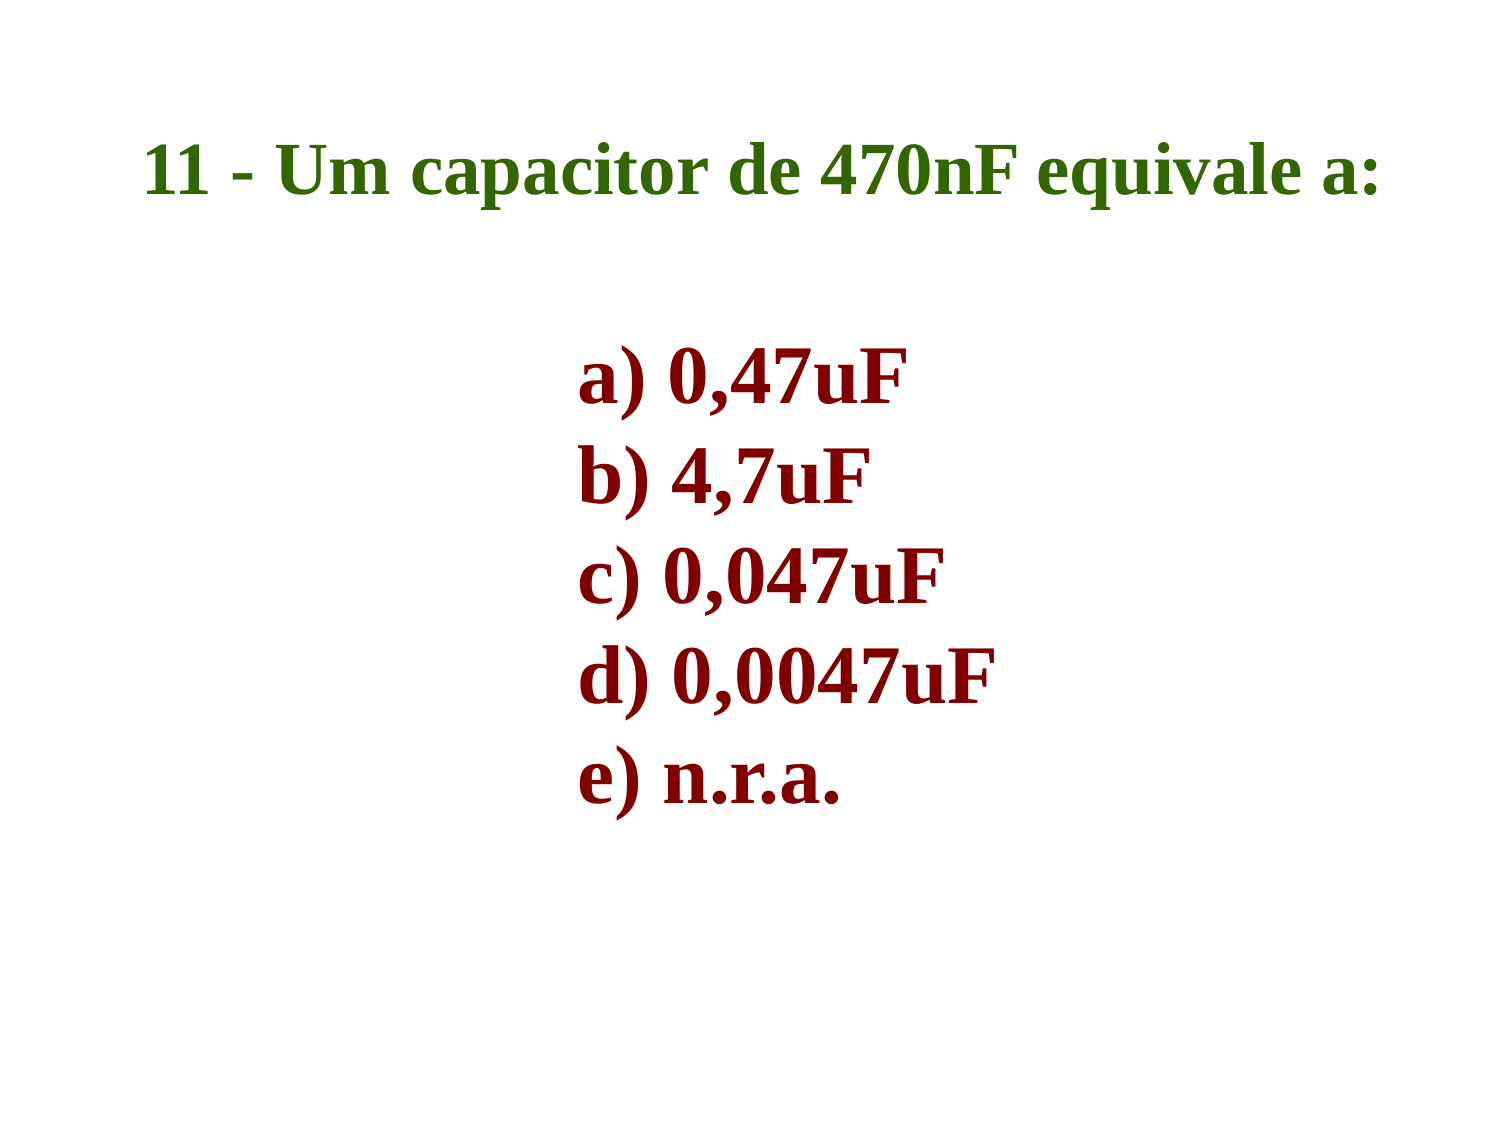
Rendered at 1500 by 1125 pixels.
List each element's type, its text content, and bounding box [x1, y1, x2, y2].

text_box 11 - Um capacitor de 470nF equivale a: [126, 112, 1401, 218]
text_box a) 0,47uF b) 4,7uF c) 0,047uF d) 0,0047uF e) n.r.a. [562, 312, 1014, 828]
